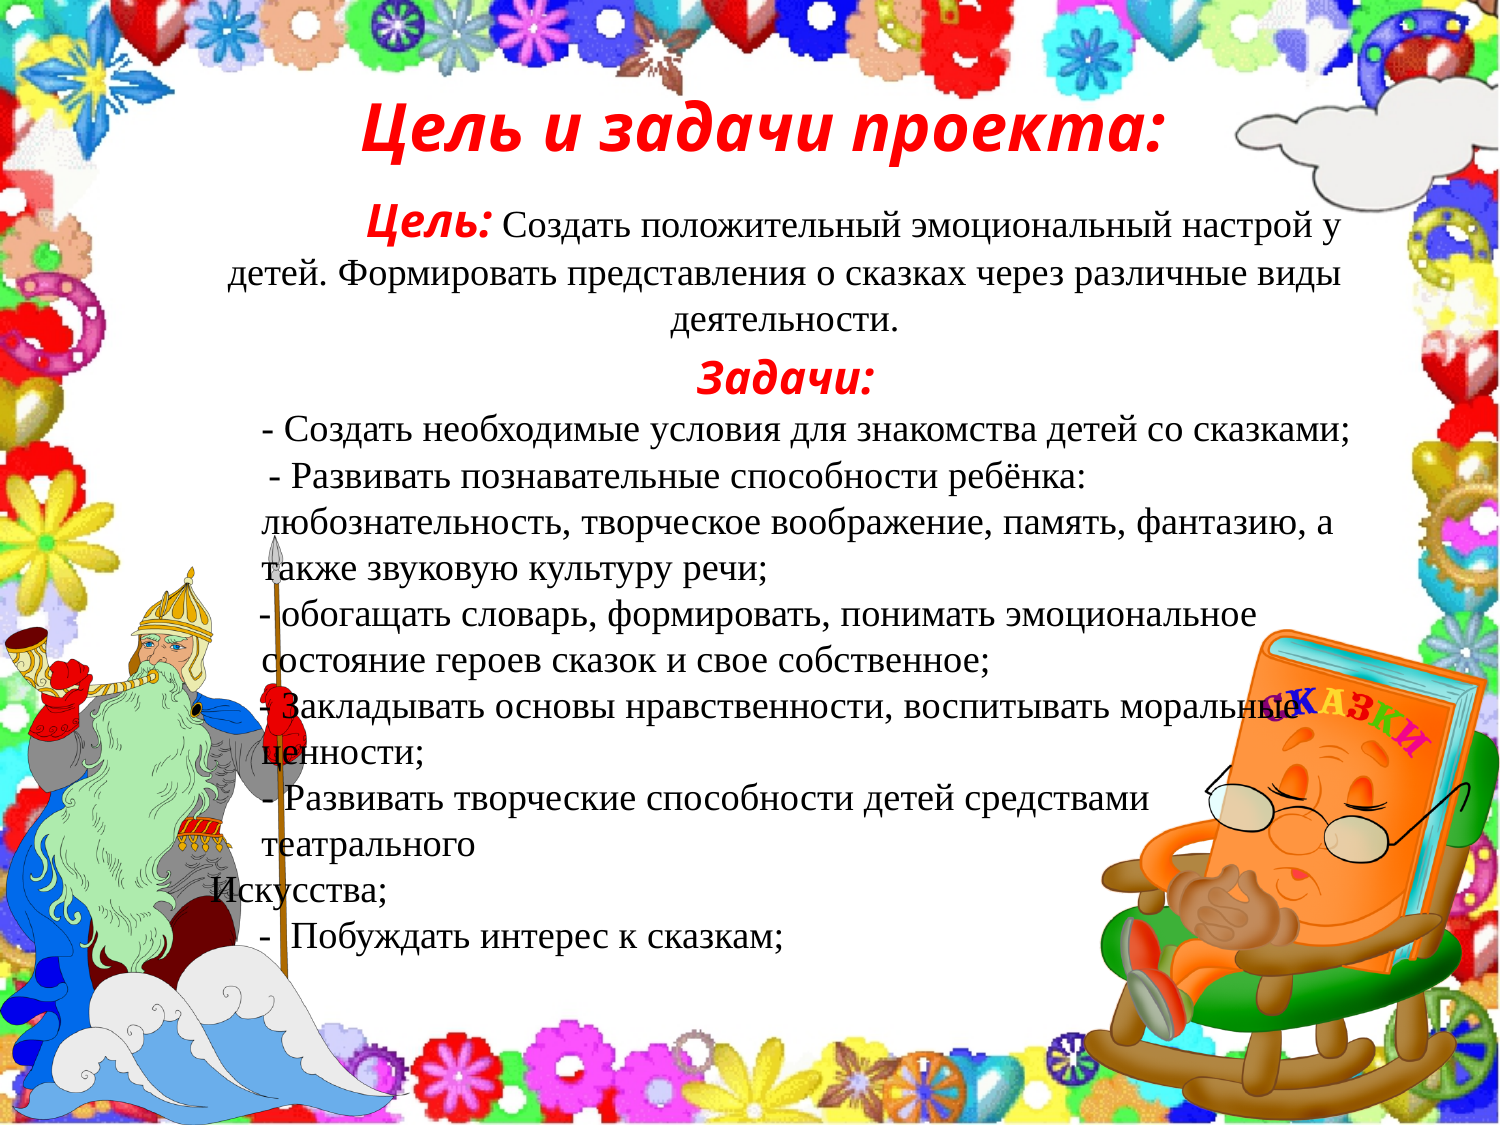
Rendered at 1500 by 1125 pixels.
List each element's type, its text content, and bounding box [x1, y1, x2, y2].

title Цель и задачи проекта: [88, 30, 1439, 219]
list Цель: Создать положительный эмоциональный настрой у детей. Формировать представления о сказках через различные виды деятельности. Задачи: - Создать необходимые условия для знакомства детей со сказками; - Развивать познавательные способности ребёнка: любознательность, творческое воображение, память, фантазию, а также звуковую культуру речи; - обогащать словарь, формировать, понимать эмоциональное состояние героев сказок и свое собственное; - Закладывать основы нравственности, воспитывать моральные ценности; - Развивать творческие способности детей средствами театрального Искусства; - Побуждать интерес к сказкам; [194, 184, 1376, 1005]
picture [0, 0, 1500, 1125]
